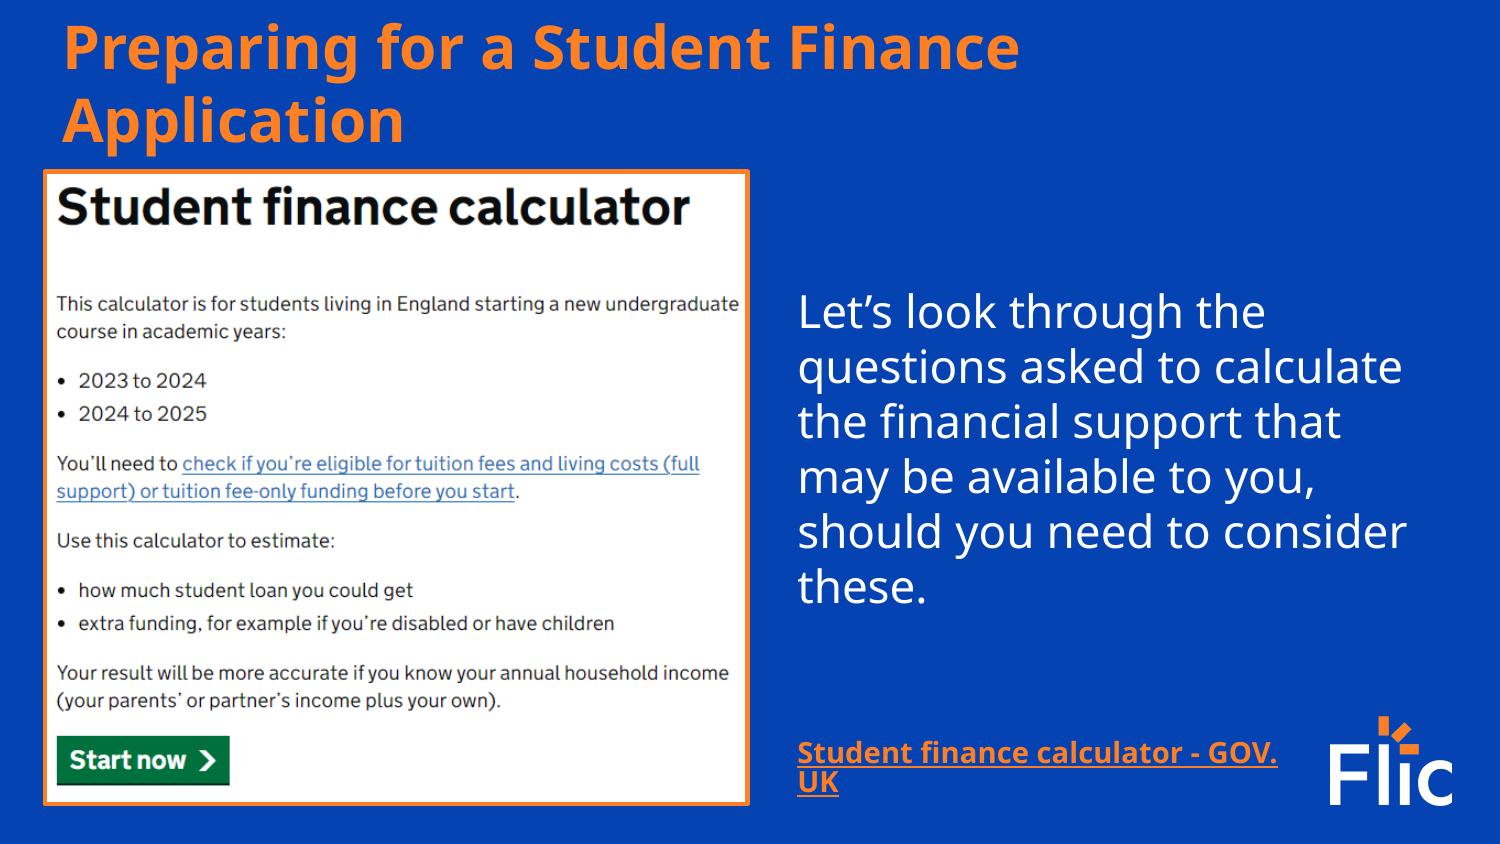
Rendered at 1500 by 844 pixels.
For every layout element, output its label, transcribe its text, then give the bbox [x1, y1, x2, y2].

picture [46, 173, 746, 802]
text_box Student finance calculator - GOV.UK [782, 719, 1297, 789]
picture [1330, 716, 1452, 806]
text_box Let’s look through the questions asked to calculate the financial support that may be available to you, should you need to consider these. [782, 267, 1426, 628]
title Preparing for a Student Finance Application [47, 39, 1336, 125]
